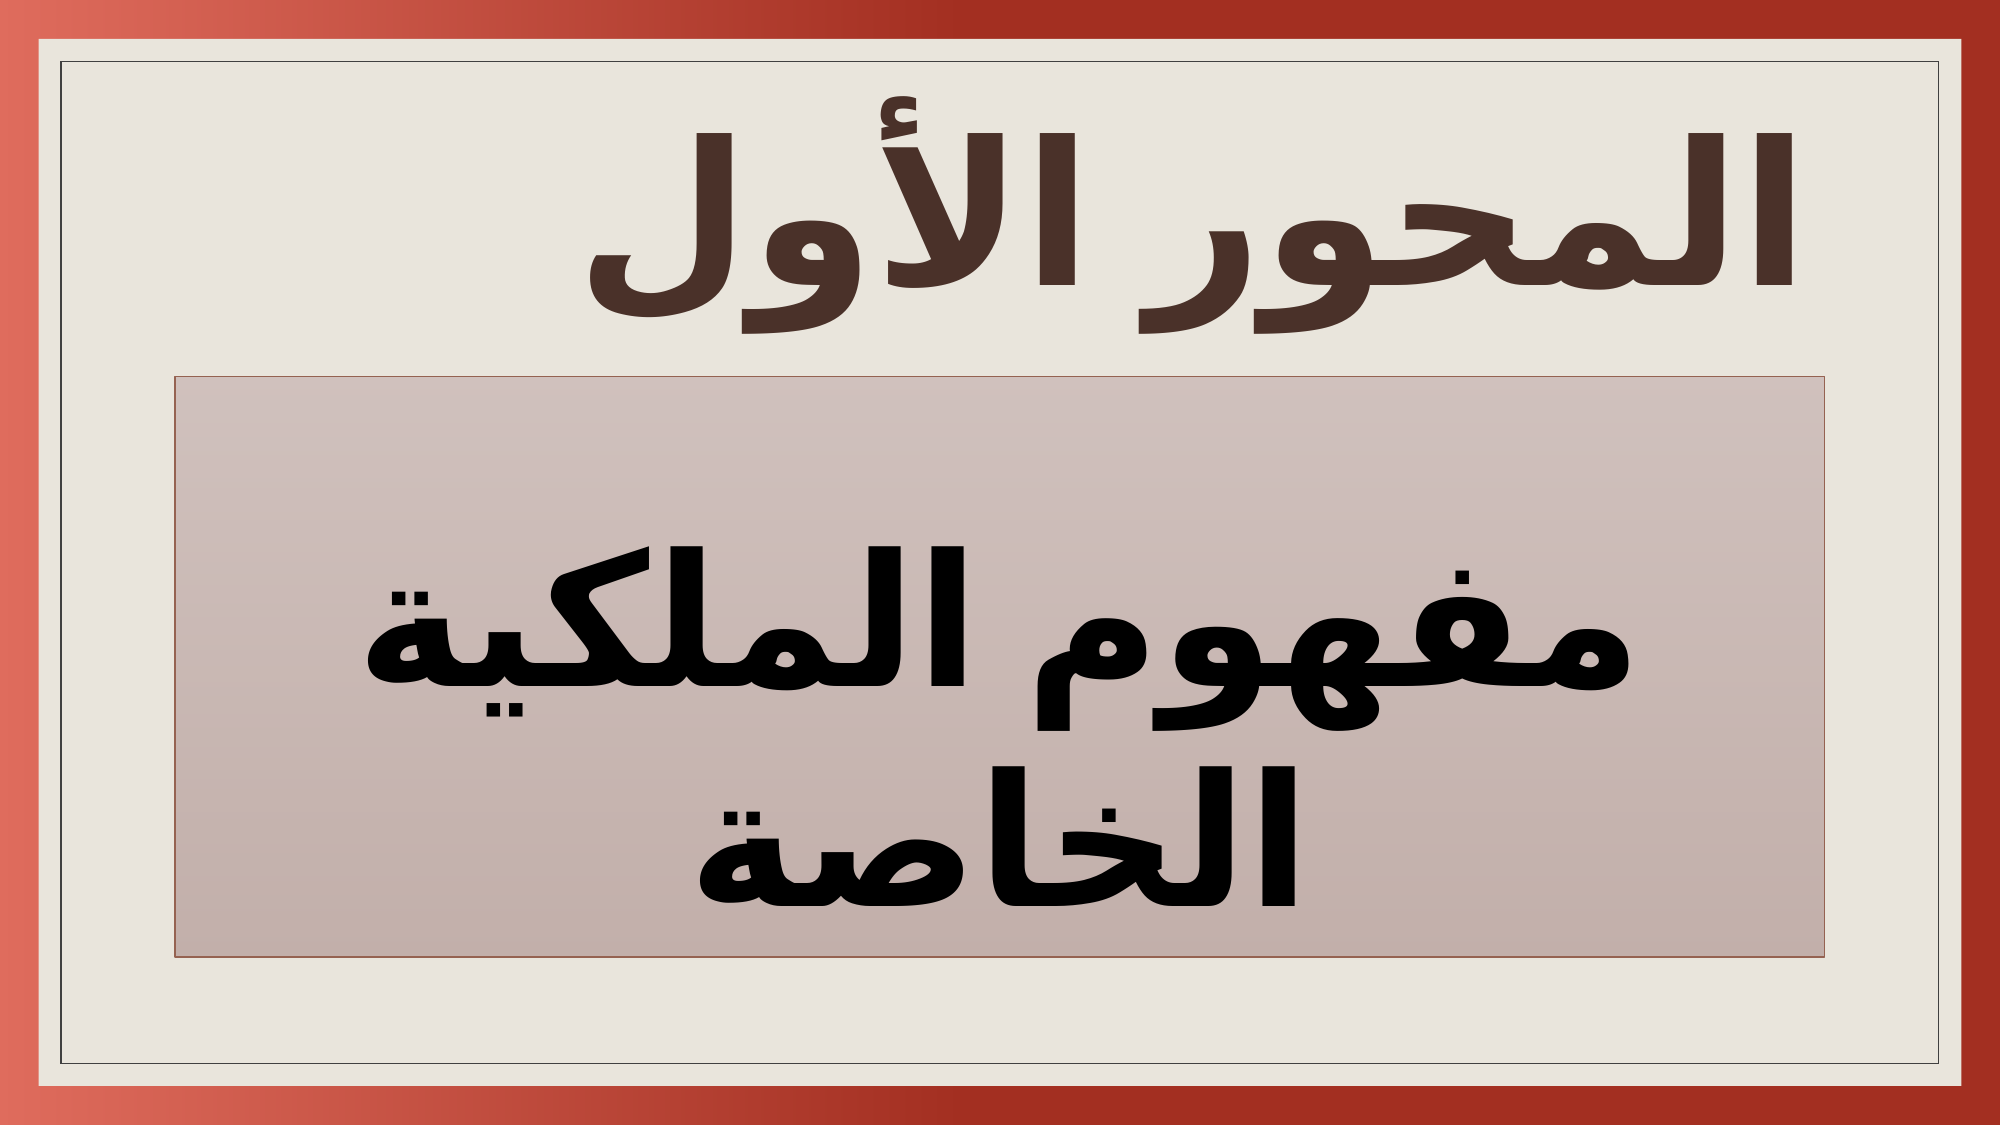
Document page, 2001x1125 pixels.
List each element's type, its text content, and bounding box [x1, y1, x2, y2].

list مفهوم الملكية الخاصة [174, 376, 1825, 958]
title المحور الأول [174, 92, 1825, 349]
